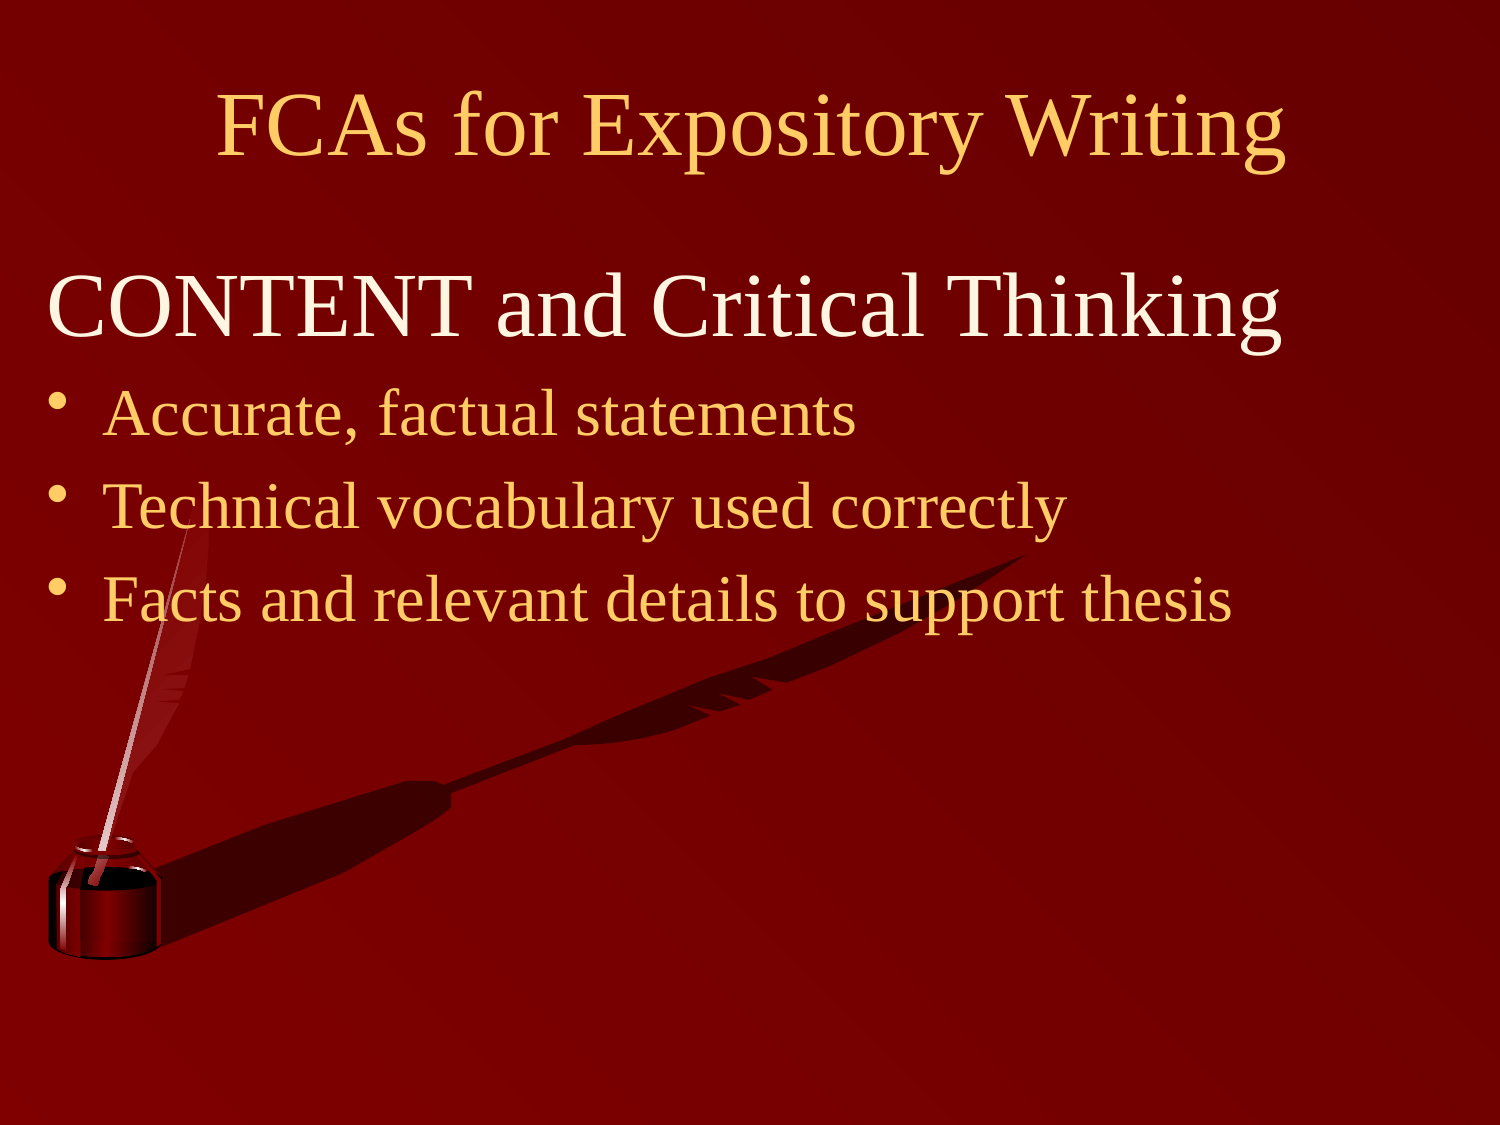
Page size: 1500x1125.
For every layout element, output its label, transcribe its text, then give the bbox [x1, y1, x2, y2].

title FCAs for Expository Writing [29, 19, 1475, 219]
list CONTENT and Critical Thinking Accurate, factual statements Technical vocabulary used correctly Facts and relevant details to support thesis [30, 237, 1472, 1022]
